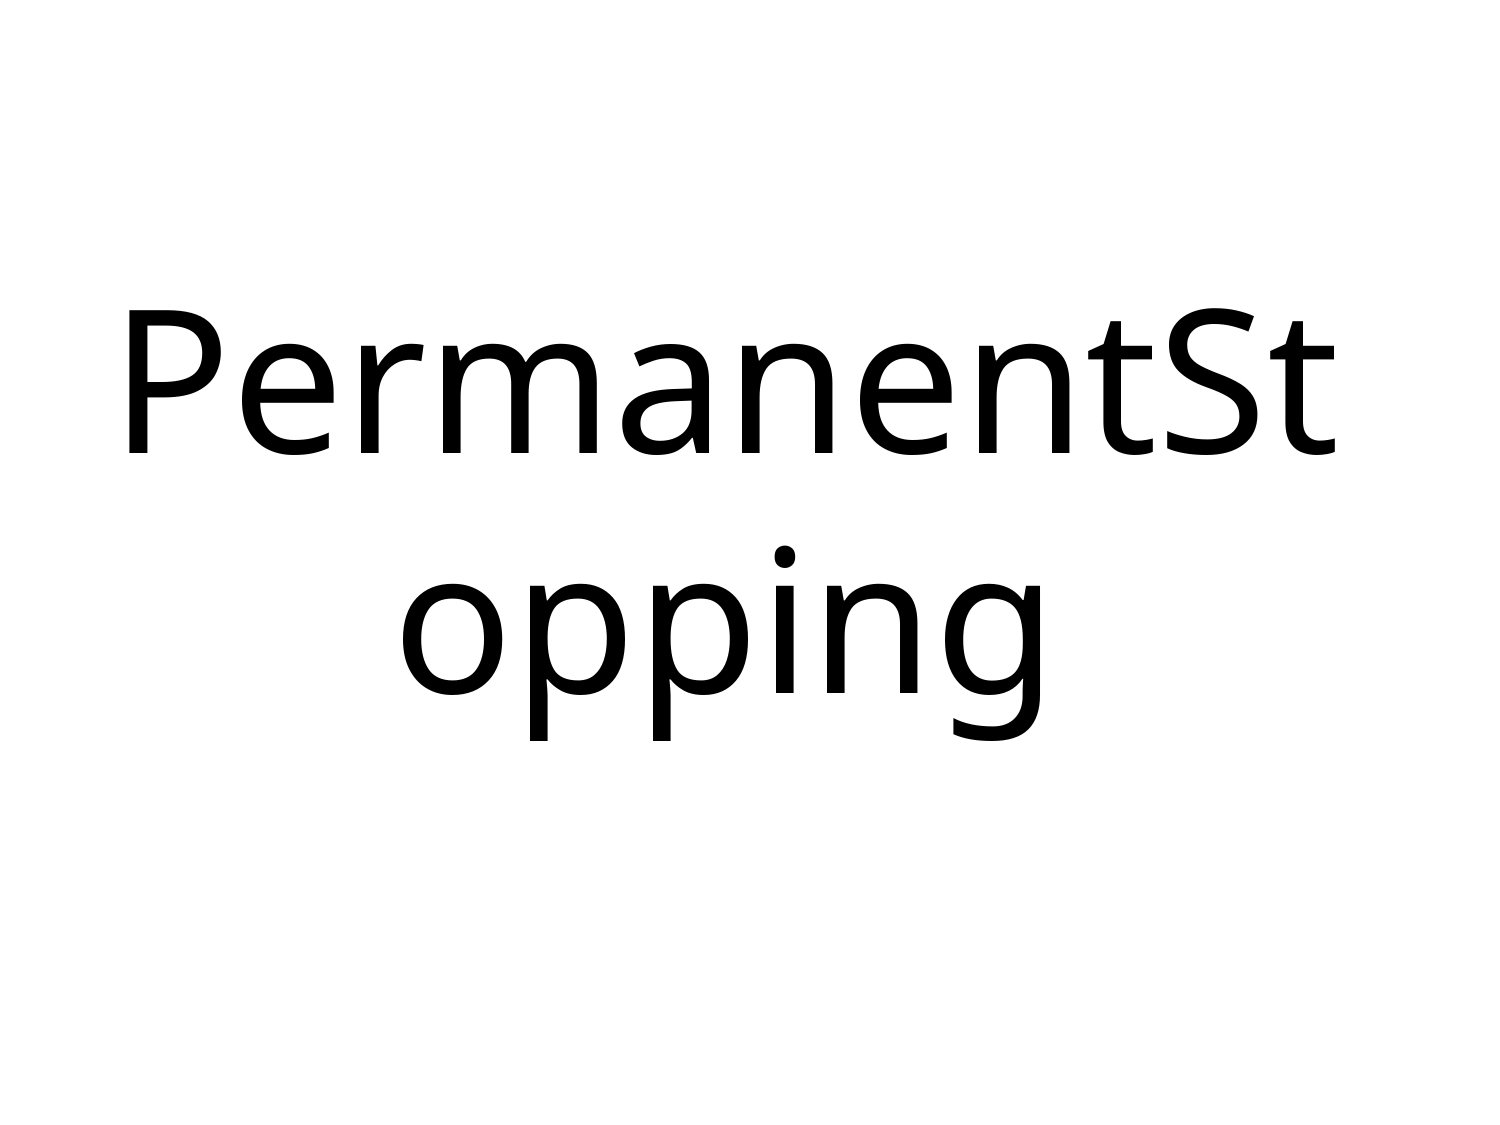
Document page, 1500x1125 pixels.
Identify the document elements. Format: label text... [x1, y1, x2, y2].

title PermanentStopping [50, 399, 1400, 588]
